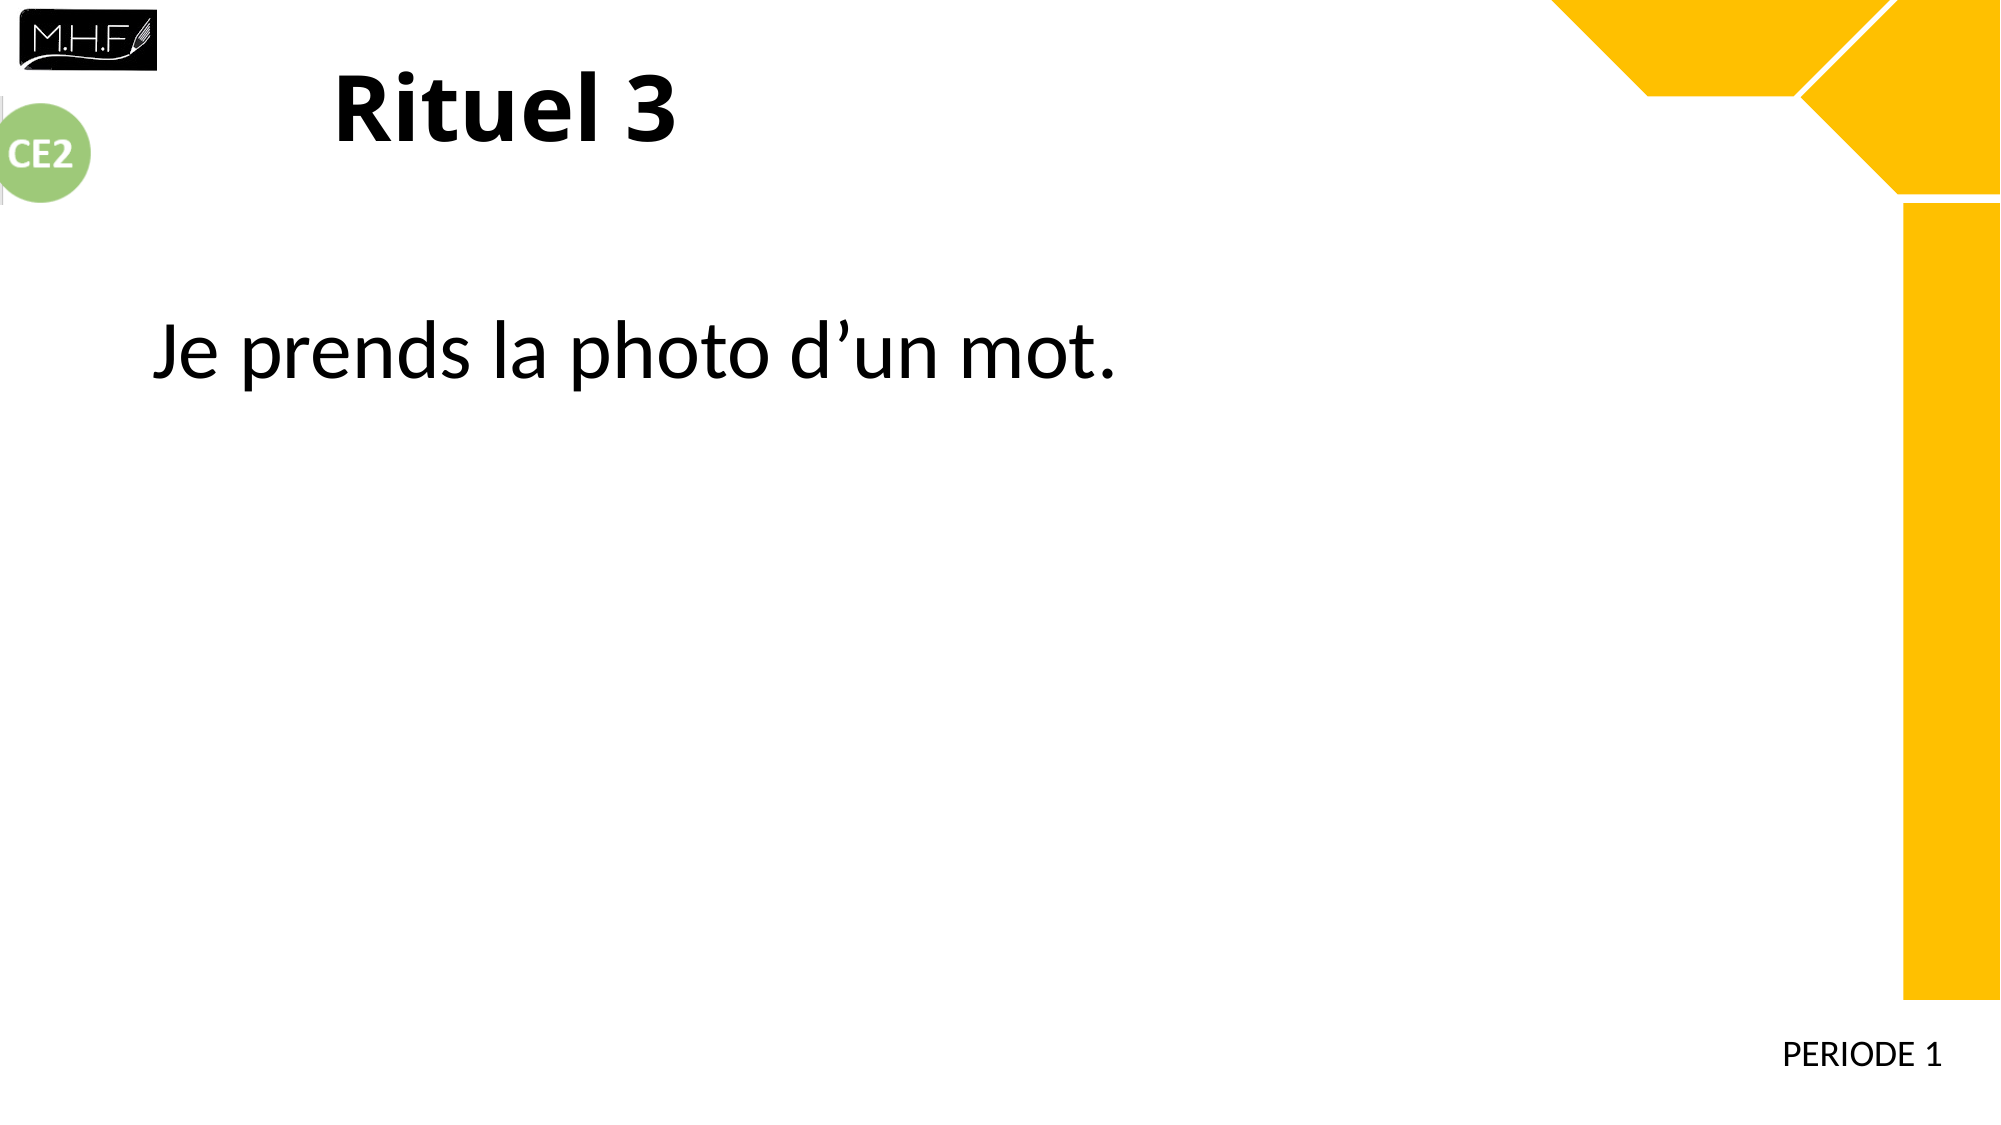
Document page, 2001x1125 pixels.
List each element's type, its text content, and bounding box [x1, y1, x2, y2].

picture [16, 7, 157, 74]
text_box PERIODE 1 [1362, 1021, 1967, 1082]
list Je prends la photo d’un mot. [137, 299, 1863, 1014]
title Rituel 3 [316, 3, 1863, 221]
text_box [1799, 0, 2000, 196]
text_box [1549, 0, 1892, 98]
picture [0, 96, 97, 205]
text_box [1902, 202, 2000, 1001]
